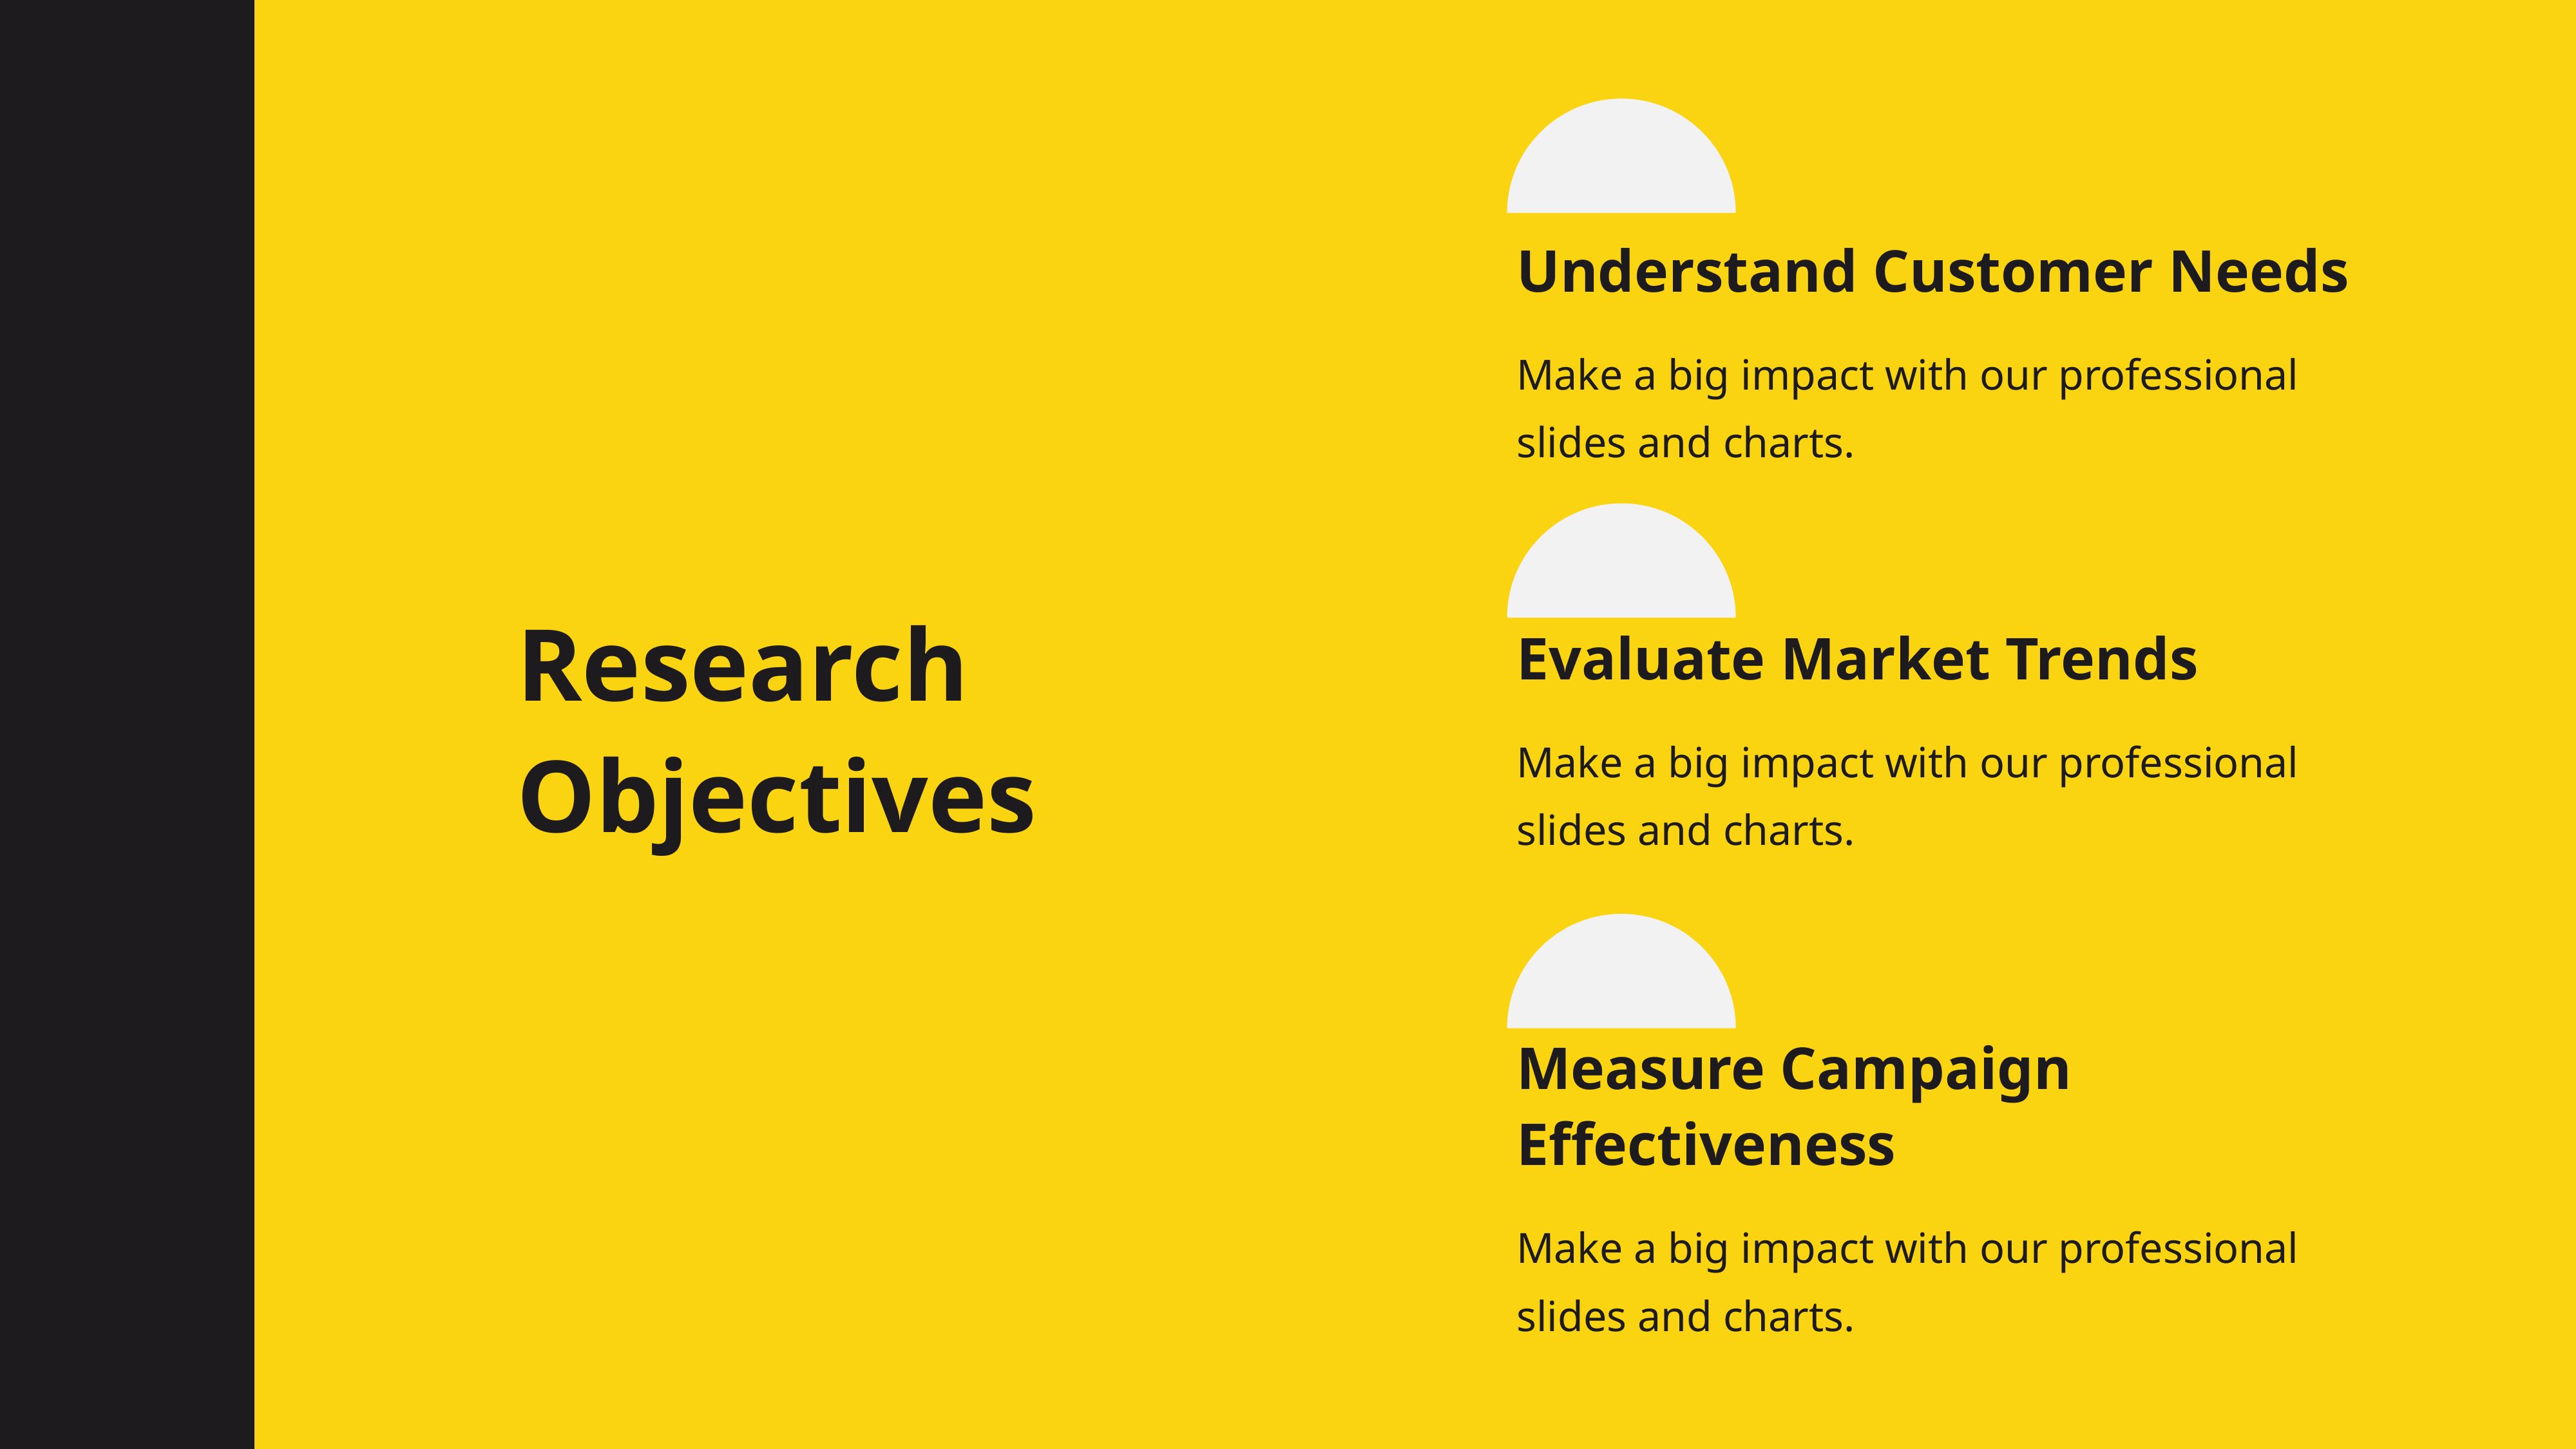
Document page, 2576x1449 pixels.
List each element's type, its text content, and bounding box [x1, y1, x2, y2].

text_box Make a big impact with our professional slides and charts. [1507, 713, 2411, 858]
text_box [1506, 98, 1737, 214]
text_box [1506, 502, 1737, 619]
text_box Measure Campaign Effectiveness [1507, 1020, 2411, 1182]
text_box [0, 0, 255, 1449]
text_box Make a big impact with our professional slides and charts. [1507, 1198, 2411, 1345]
text_box [1506, 913, 1737, 1029]
text_box Research Objectives [507, 585, 1168, 857]
text_box Make a big impact with our professional slides and charts. [1507, 325, 2411, 471]
text_box Evaluate Market Trends [1507, 611, 2411, 696]
text_box Understand Customer Needs [1507, 223, 2411, 309]
